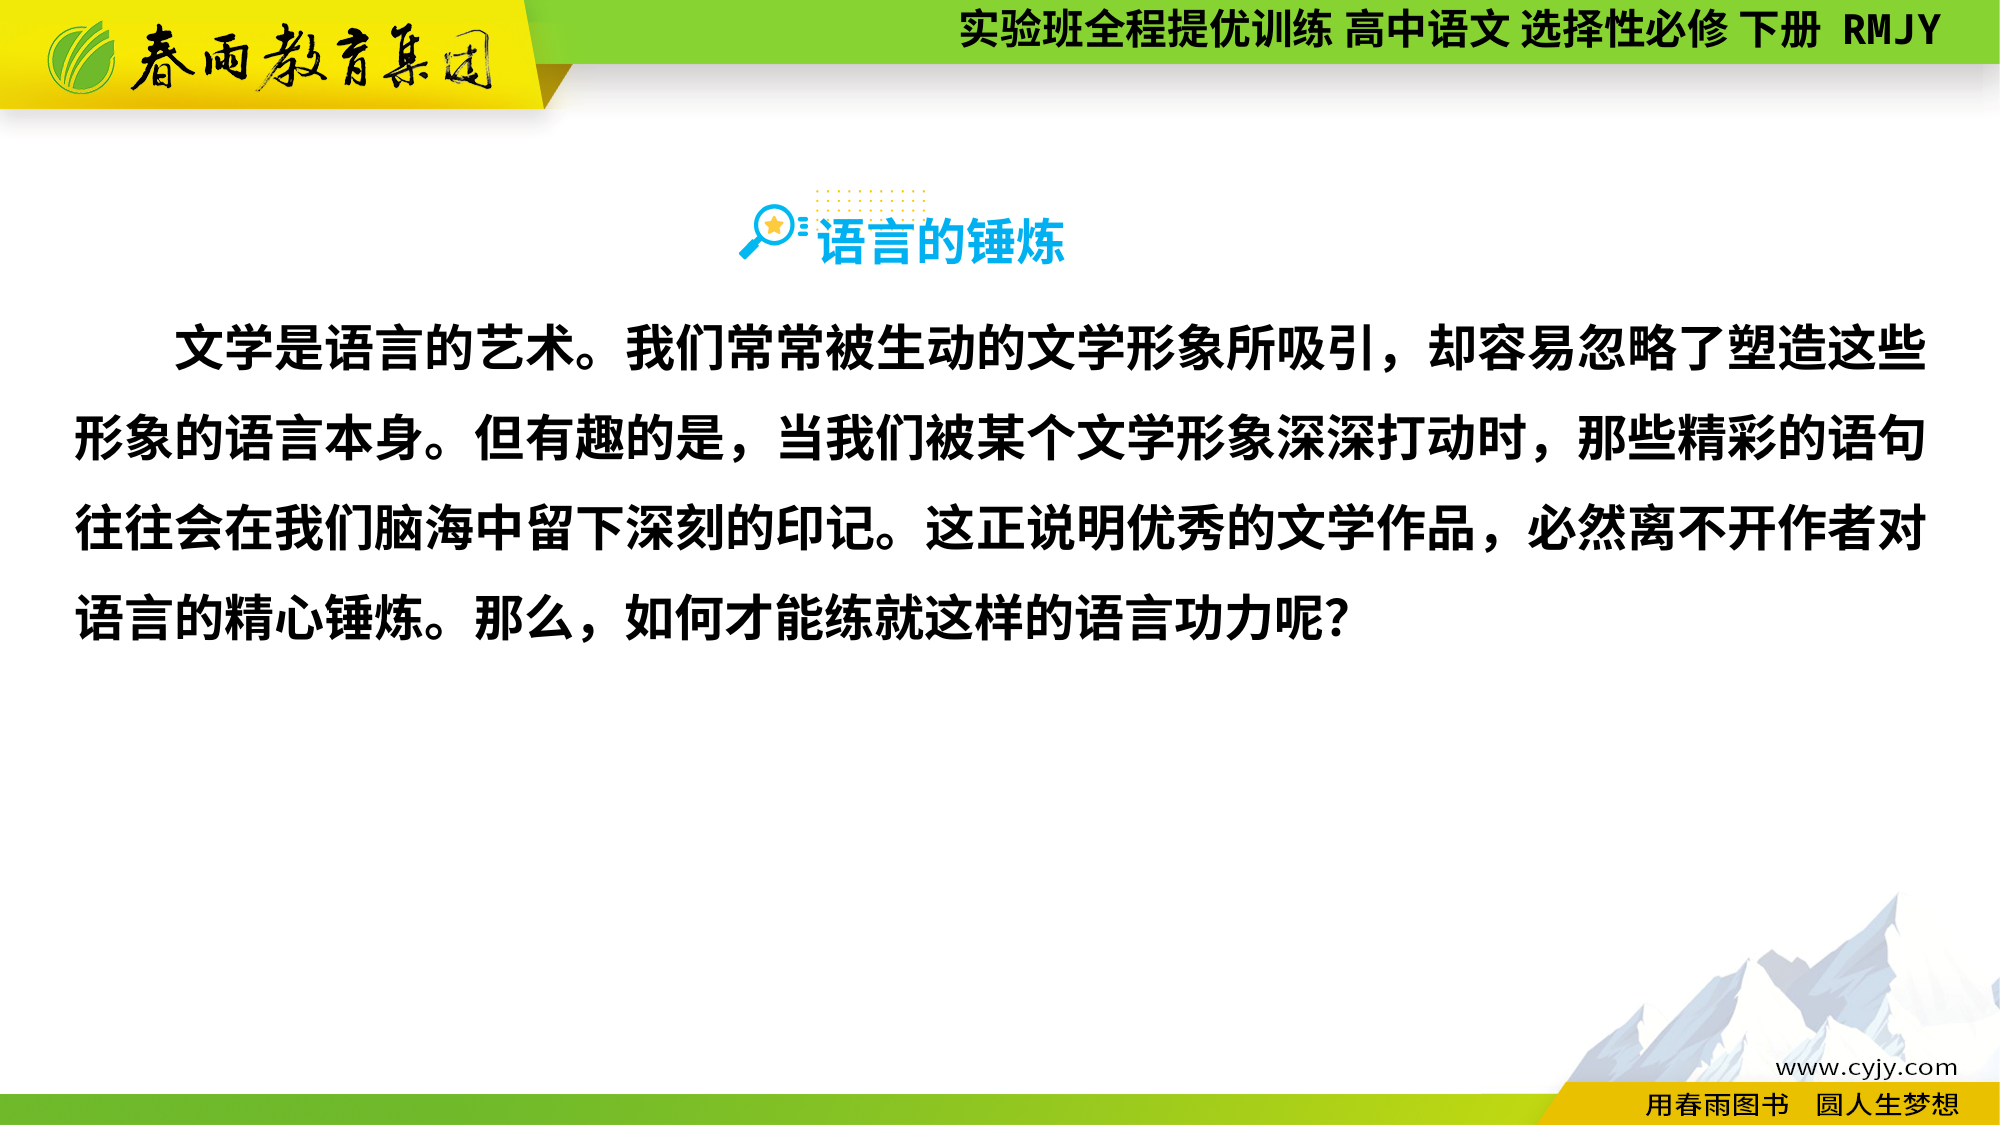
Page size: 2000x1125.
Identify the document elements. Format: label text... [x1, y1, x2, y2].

picture [0, 0, 2000, 1125]
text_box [736, 172, 1084, 268]
list 文学是语言的艺术。我们常常被生动的文学形象所吸引，却容易忽略了塑造这些形象的语言本身。但有趣的是，当我们被某个文学形象深深打动时，那些精彩的语句往往会在我们脑海中留下深刻的印记。这正说明优秀的文学作品，必然离不开作者对语言的精心锤炼。那么，如何才能练就这样的语言功力呢？ [59, 278, 1944, 647]
